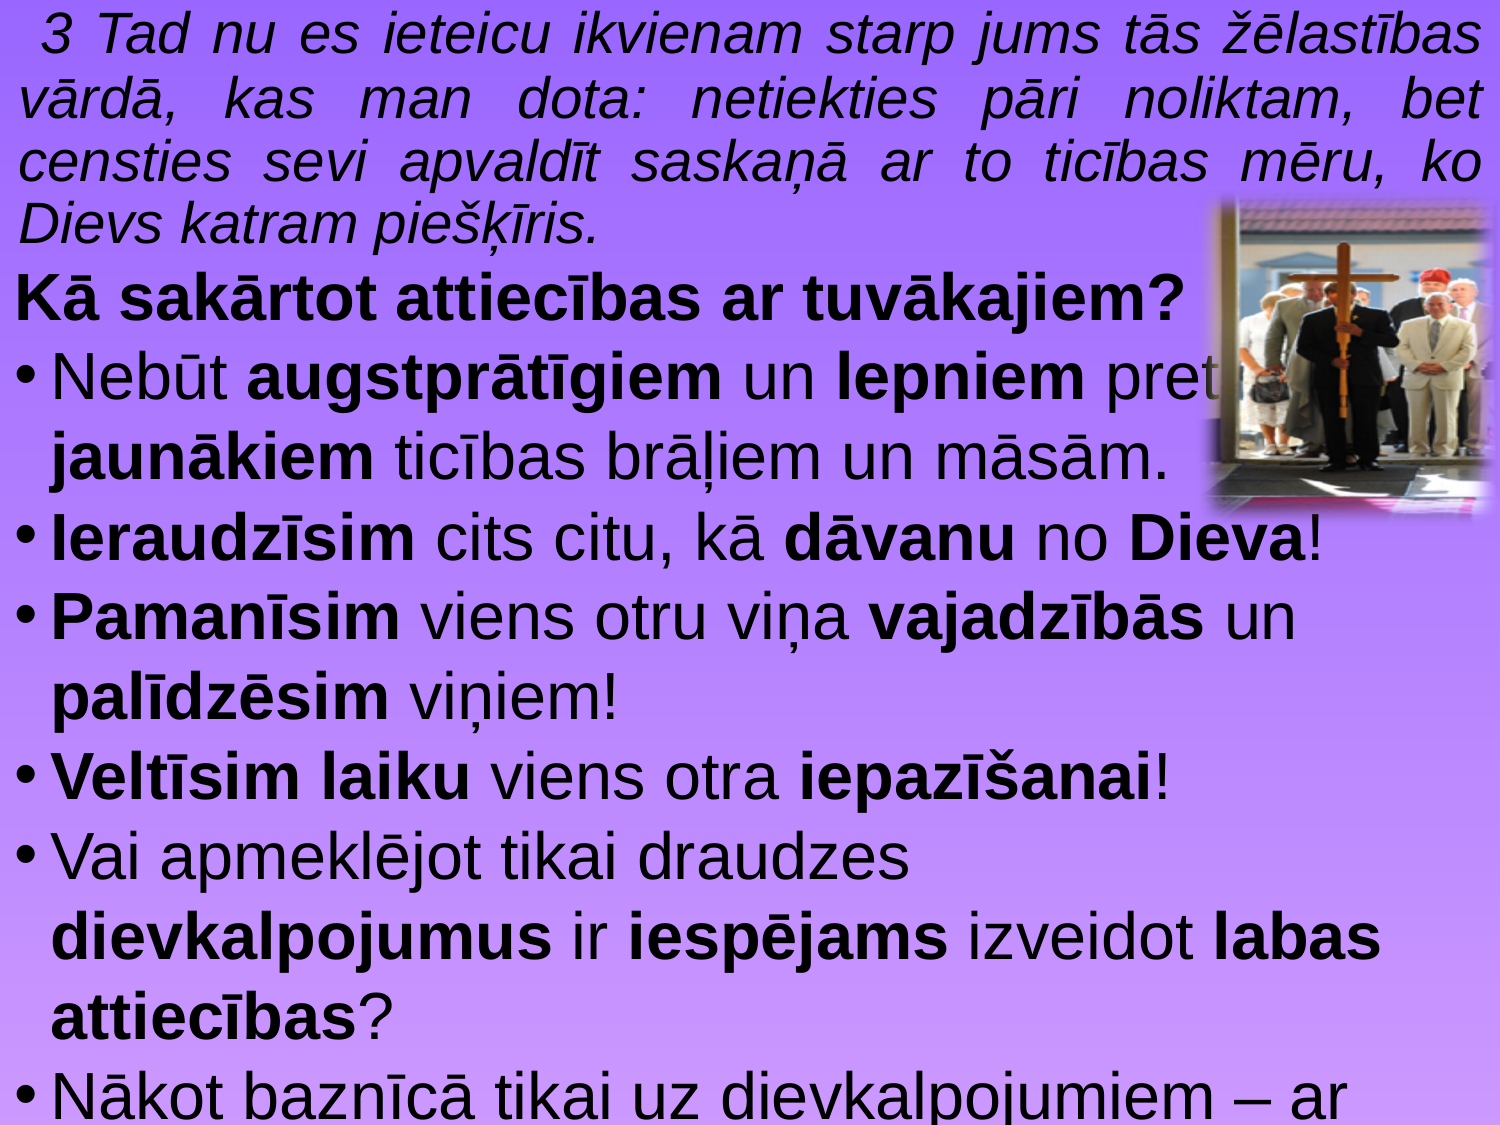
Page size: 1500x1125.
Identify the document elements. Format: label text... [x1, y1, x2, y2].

text_box Kā sakārtot attiecības ar tuvākajiem? Nebūt augstprātīgiem un lepniem pret jaunākiem ticības brāļiem un māsām. Ieraudzīsim cits citu, kā dāvanu no Dieva! Pamanīsim viens otru viņa vajadzībās un palīdzēsim viņiem! Veltīsim laiku viens otra iepazīšanai! Vai apmeklējot tikai draudzes dievkalpojumus ir iespējams izveidot labas attiecības? Nākot baznīcā tikai uz dievkalpojumiem – ar cik cilvēkiem var sadraudzēties? [0, 246, 1447, 1125]
picture [1195, 187, 1500, 528]
list 3 Tad nu es ieteicu ikvienam starp jums tās žēlastības vārdā, kas man dota: netiekties pāri noliktam, bet censties sevi apvaldīt saskaņā ar to ticības mēru, ko Dievs katram piešķīris. [0, 0, 1500, 166]
